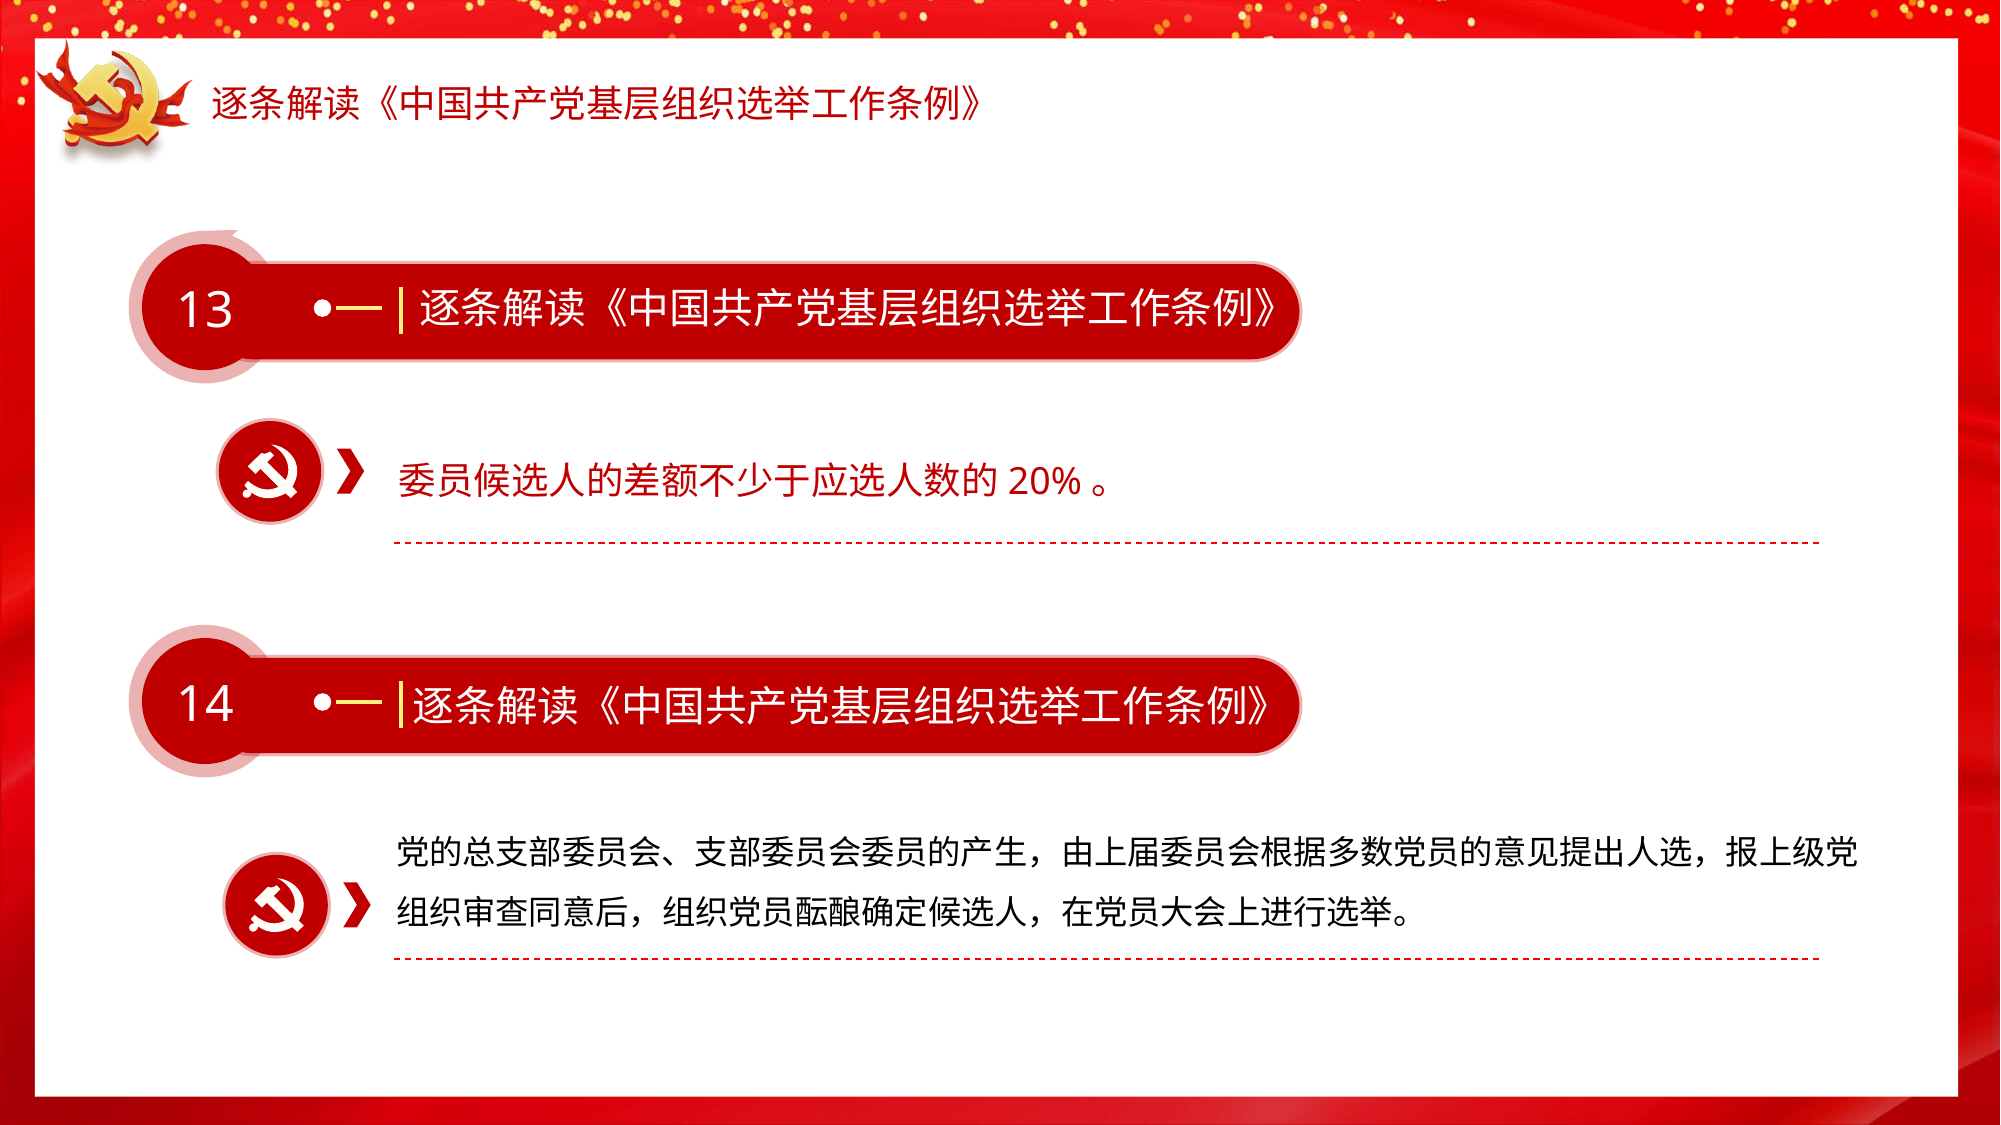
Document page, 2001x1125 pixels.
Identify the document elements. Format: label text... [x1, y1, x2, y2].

text_box 委员候选人的差额不少于应选人数的20%。 [384, 427, 1846, 510]
text_box [34, 37, 1959, 1098]
text_box [336, 448, 365, 494]
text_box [141, 638, 1308, 765]
text_box [343, 882, 371, 928]
text_box 逐条解读《中国共产党基层组织选举工作条例》 [196, 72, 1014, 132]
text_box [141, 244, 1315, 371]
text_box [225, 854, 328, 956]
picture [0, 0, 2000, 1125]
text_box 党的总支部委员会、支部委员会委员的产生，由上届委员会根据多数党员的意见提出人选，报上级党组织审查同意后，组织党员酝酿确定候选人，在党员大会上进行选举。 [381, 804, 1875, 939]
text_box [218, 421, 322, 522]
